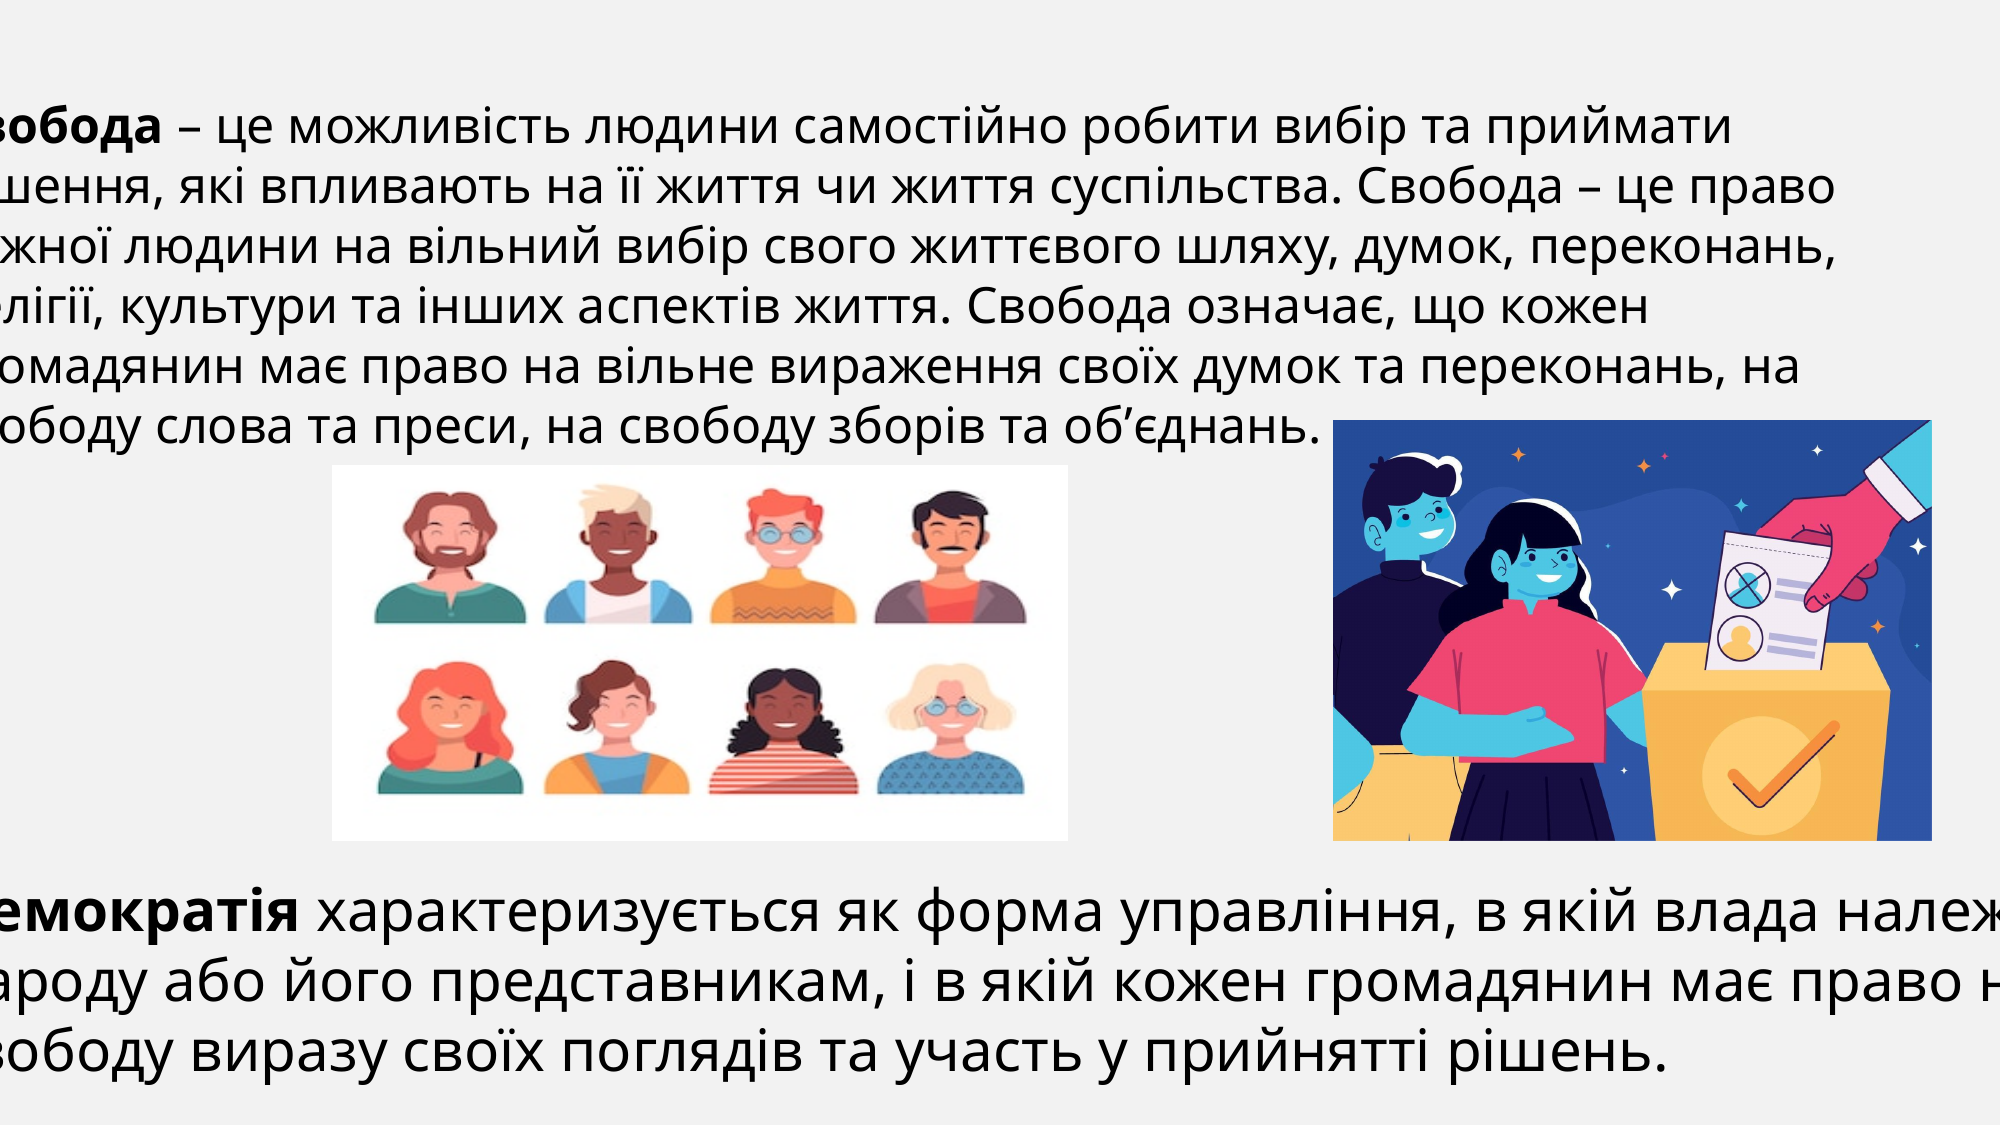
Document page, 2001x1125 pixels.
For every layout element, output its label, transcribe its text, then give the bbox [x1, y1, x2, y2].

picture [332, 465, 1068, 841]
picture [1333, 420, 1932, 841]
text_box Свобода – цe можливість людини самостійно робити вибір та приймати рішення, які впливають на її життя чи життя суспільства. Свобода – це право кожної людини на вільний вибір свого життєвого шляху, думок, переконань, релігії, культури та інших аспектів життя. Свобода означає, що кожен громадянин має право на вільне вираження своїх думок та переконань, на свободу слова та преси, на свободу зборів та об’єднань. Демократія характеризується як форма управління, в якій влада належить народу або його представникам, і в якій кожен громадянин має право на свободу виразу своїх поглядів та участь у прийнятті рішень. [0, 86, 2000, 1091]
